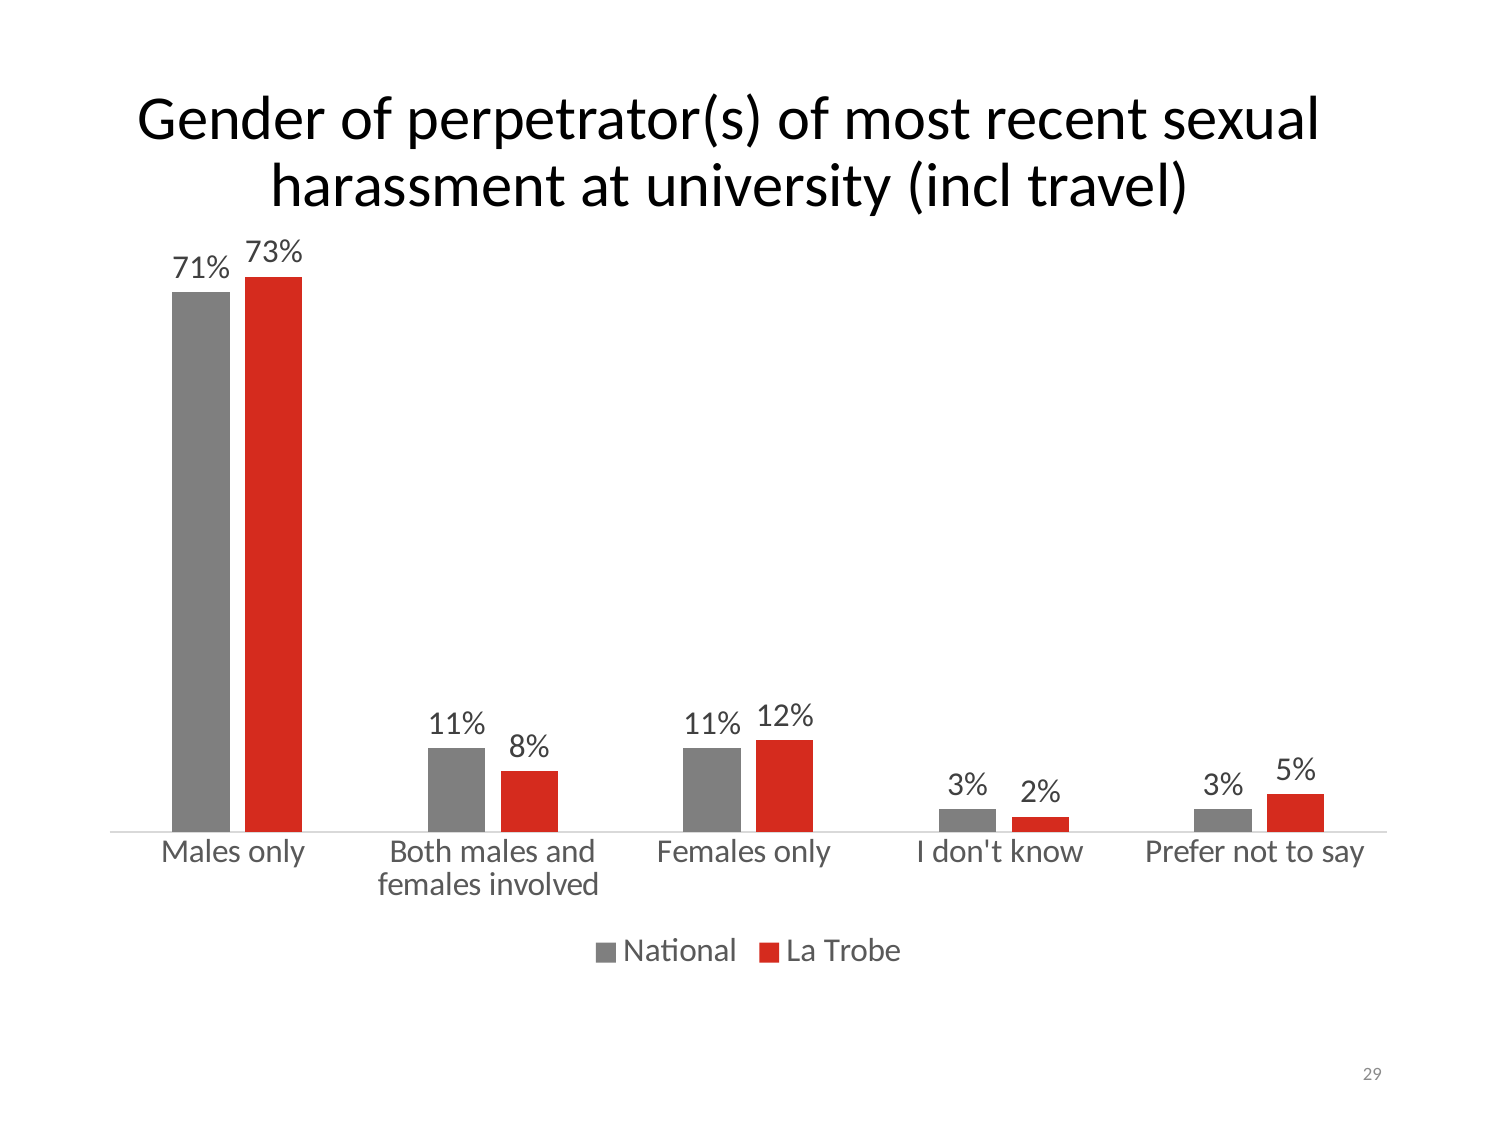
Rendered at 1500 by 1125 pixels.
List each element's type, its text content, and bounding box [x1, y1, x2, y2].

slide_number 29 [1059, 1042, 1397, 1103]
chart [82, 208, 1414, 976]
title Gender of perpetrator(s) of most recent sexual harassment at university (incl travel) [83, 97, 1377, 208]
